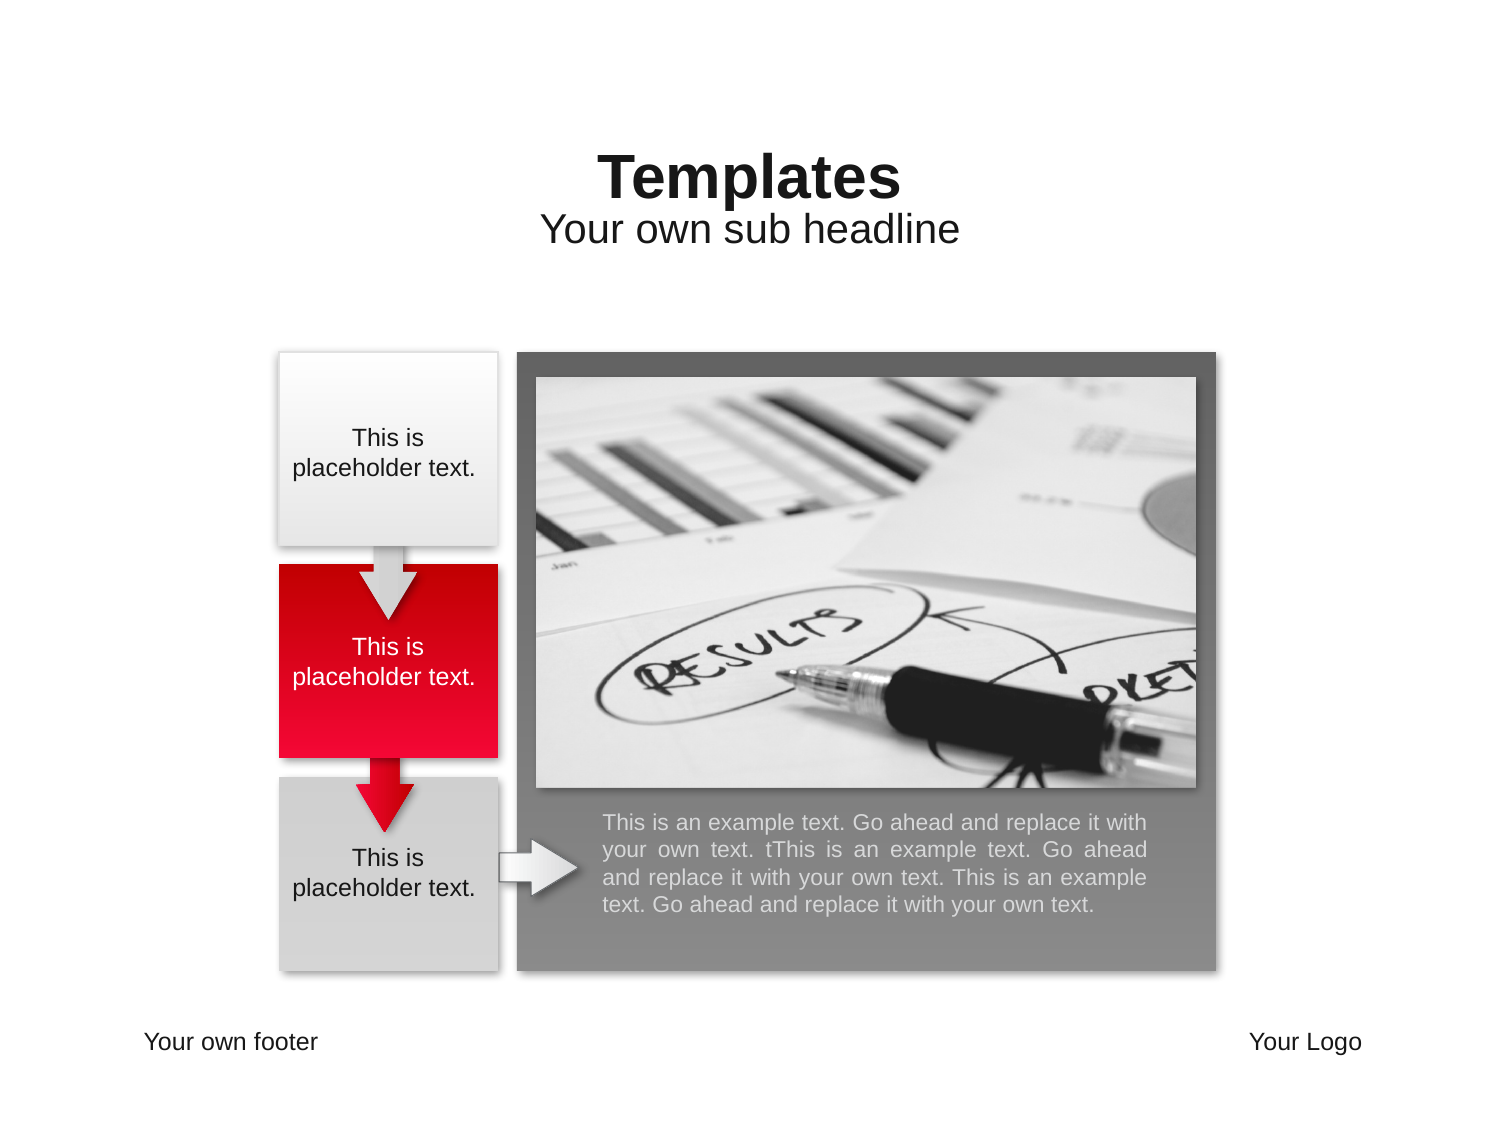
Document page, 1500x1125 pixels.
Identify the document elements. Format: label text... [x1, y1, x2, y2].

text_box Your Logo [1110, 1010, 1363, 1070]
text_box Your own sub headline [352, 222, 1149, 282]
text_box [277, 351, 499, 972]
text_box Templates [530, 127, 970, 227]
text_box Your own footer [143, 1010, 396, 1070]
text_box [506, 852, 511, 883]
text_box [516, 352, 1217, 972]
